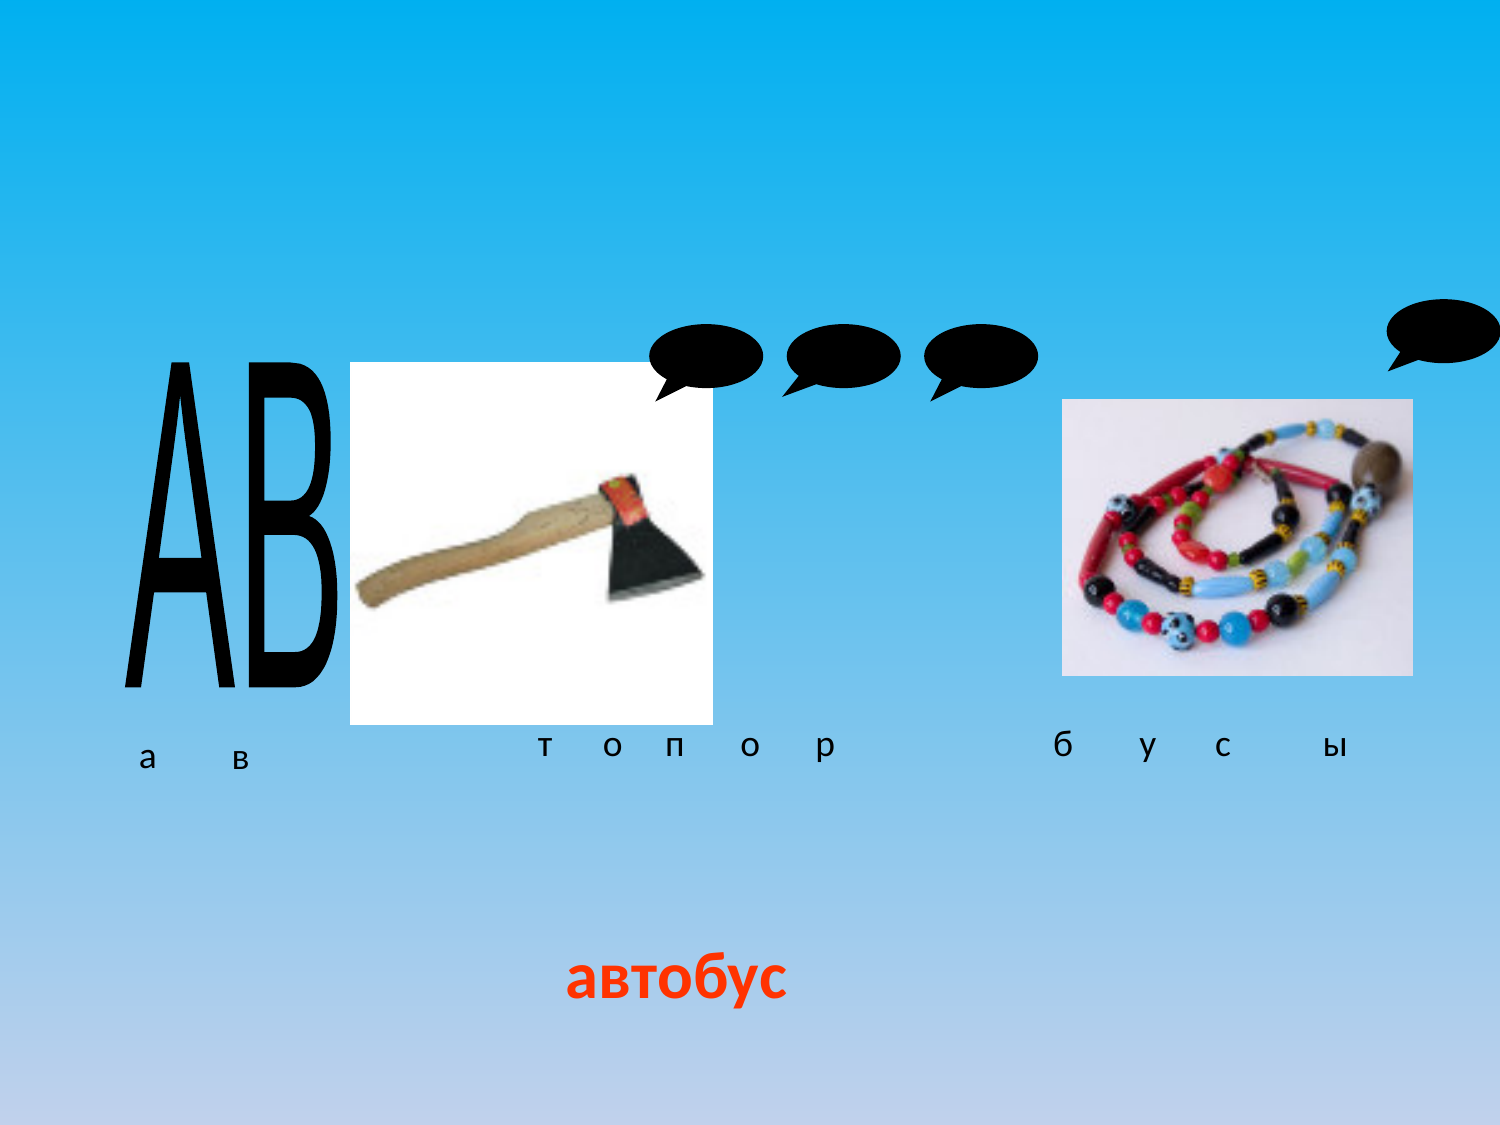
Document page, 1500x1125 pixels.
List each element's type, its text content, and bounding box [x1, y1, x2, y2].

picture [349, 362, 713, 726]
text_box р [800, 711, 850, 772]
text_box [649, 324, 763, 387]
text_box в [216, 724, 265, 785]
text_box [1387, 299, 1500, 370]
text_box п [650, 733, 700, 772]
text_box ы [1308, 711, 1363, 772]
text_box о [725, 711, 775, 772]
text_box а [124, 723, 172, 784]
text_box б [1038, 711, 1089, 772]
text_box [784, 324, 901, 396]
picture [1062, 399, 1413, 676]
text_box т [523, 733, 568, 772]
text_box автобус [551, 924, 803, 1020]
text_box [924, 324, 1038, 400]
text_box с [1200, 711, 1246, 772]
text_box у [1124, 711, 1172, 772]
text_box о [588, 733, 638, 772]
